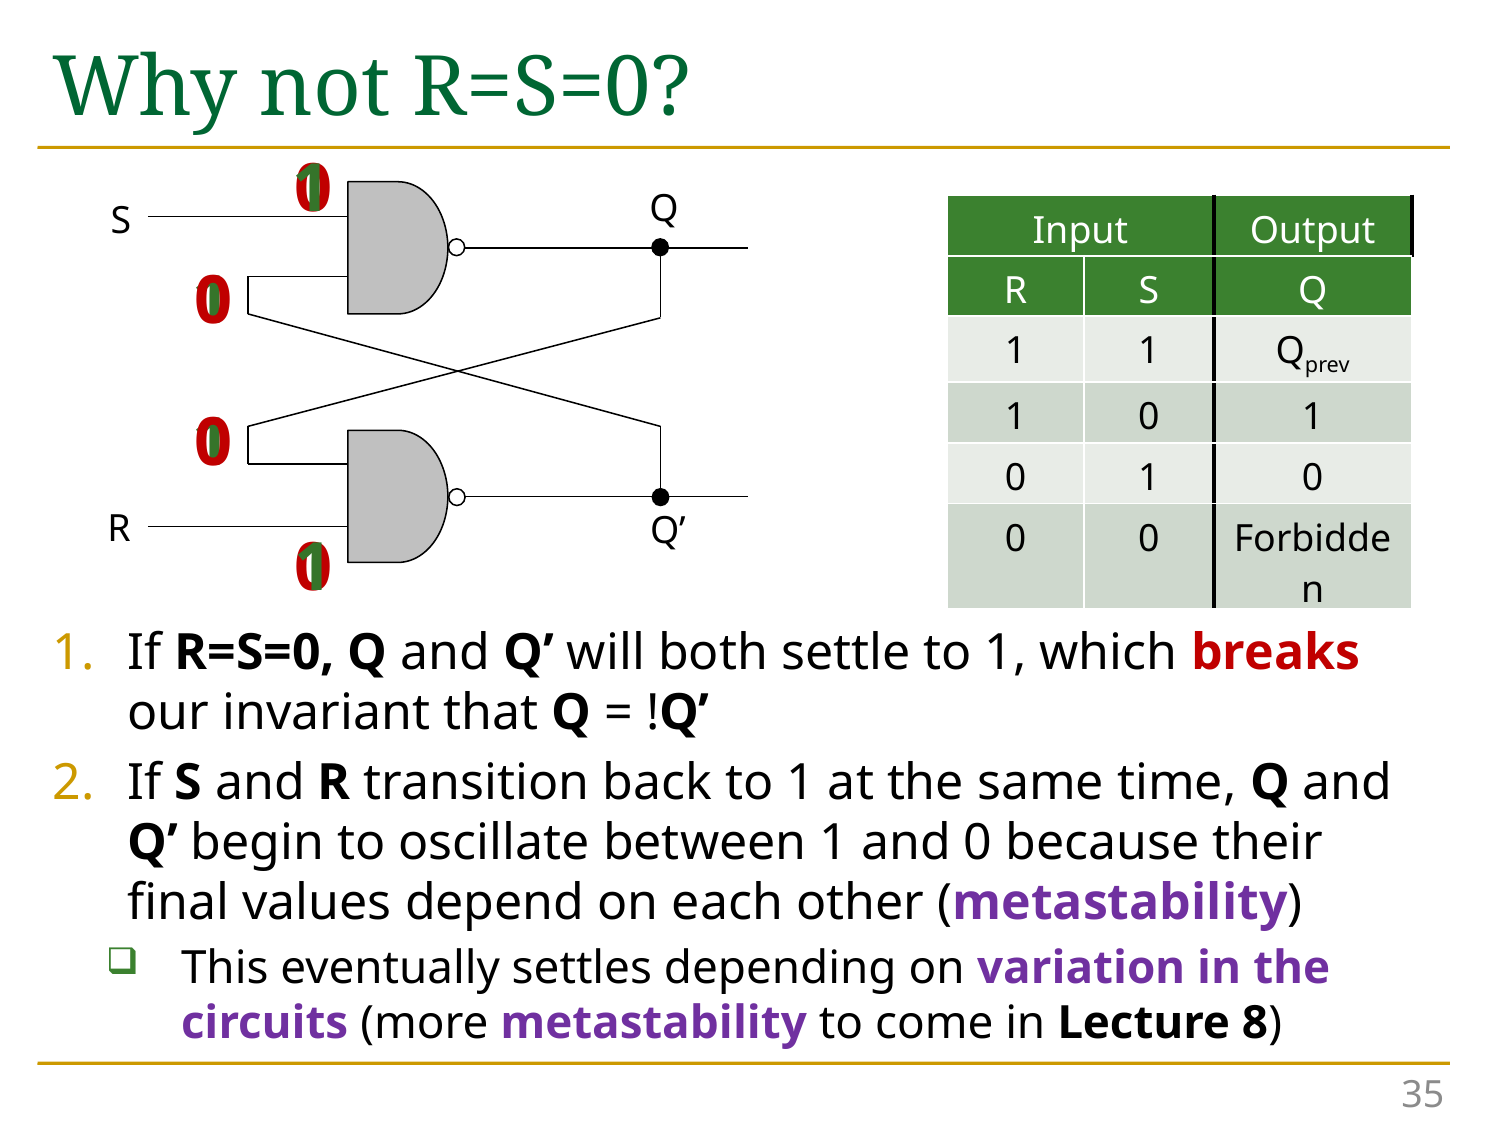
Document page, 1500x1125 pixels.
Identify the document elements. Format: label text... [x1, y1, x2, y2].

table_cell Qprev [1216, 317, 1411, 381]
table_cell Forbidden [1216, 504, 1411, 608]
table_cell 0 [1085, 383, 1212, 442]
table_header Input [948, 196, 1212, 255]
table_cell 0 [1085, 504, 1212, 608]
table_header Output [1216, 196, 1410, 255]
table_cell 0 [948, 504, 1083, 608]
table_cell 1 [948, 383, 1083, 442]
table_cell 1 [1085, 444, 1212, 503]
text_box 1 [279, 572, 348, 612]
table_cell R [948, 257, 1083, 315]
table_cell Q [1216, 257, 1411, 315]
table_cell S [1085, 257, 1212, 315]
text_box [92, 176, 749, 563]
table_cell 1 [1085, 317, 1212, 381]
table_cell 1 [1216, 383, 1411, 442]
text_box 1 [277, 137, 346, 174]
table_cell 0 [948, 444, 1083, 503]
table_cell 0 [1216, 444, 1411, 503]
table_cell 1 [948, 317, 1083, 381]
list If R=S=0, Q and Q’ will both settle to 1, which breaks our invariant that Q = !Q’ If S and R transition back to 1 at the same time, Q and Q’ begin to oscillate between 1 and 0 because their final values depend on each other (metastability) This eventually settles depending on variation in the circuits (more metastability to come in Lecture 8) [37, 611, 1450, 1016]
slide_number 35 [1121, 1066, 1460, 1125]
title Why not R=S=0? [37, 24, 1450, 200]
